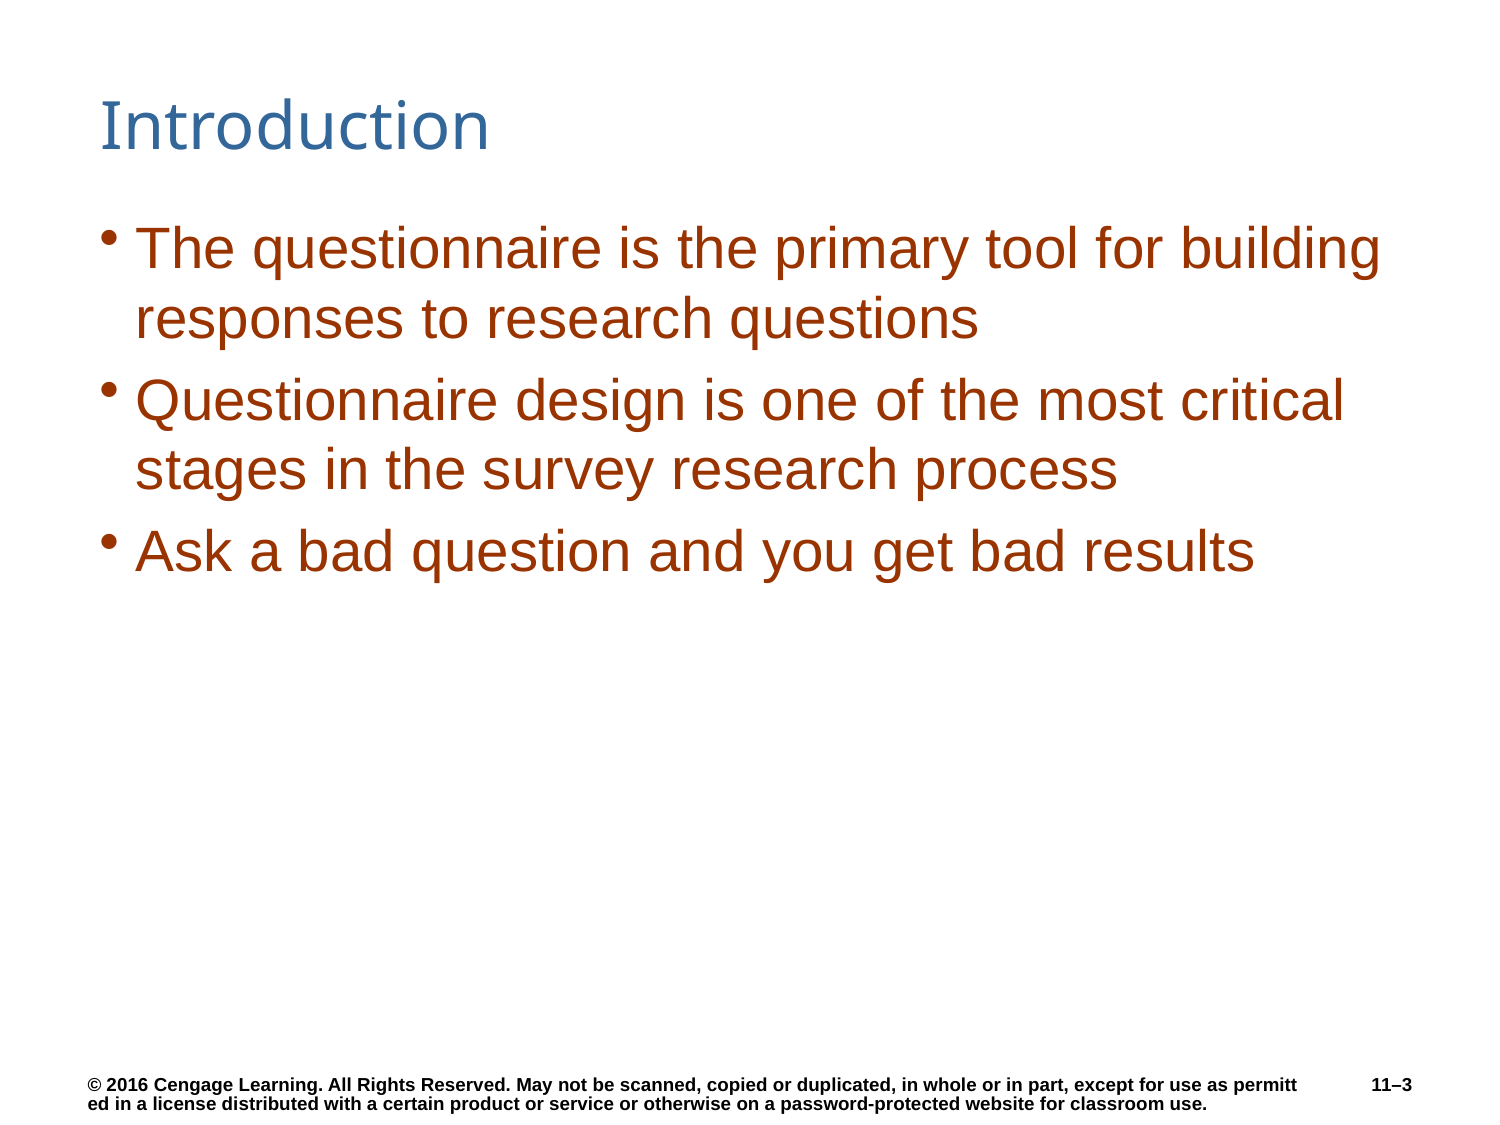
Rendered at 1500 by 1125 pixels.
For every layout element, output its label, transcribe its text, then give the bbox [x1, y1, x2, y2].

slide_number 11–3 [1050, 1042, 1413, 1103]
list The questionnaire is the primary tool for building responses to research questions Questionnaire design is one of the most critical stages in the survey research process Ask a bad question and you get bad results [84, 202, 1414, 1013]
title Introduction [85, 75, 1411, 171]
footer © 2016 Cengage Learning. All Rights Reserved. May not be scanned, copied or duplicated, in whole or in part, except for use as permitted in a license distributed with a certain product or service or otherwise on a password-protected website for classroom use. [87, 1057, 1050, 1103]
